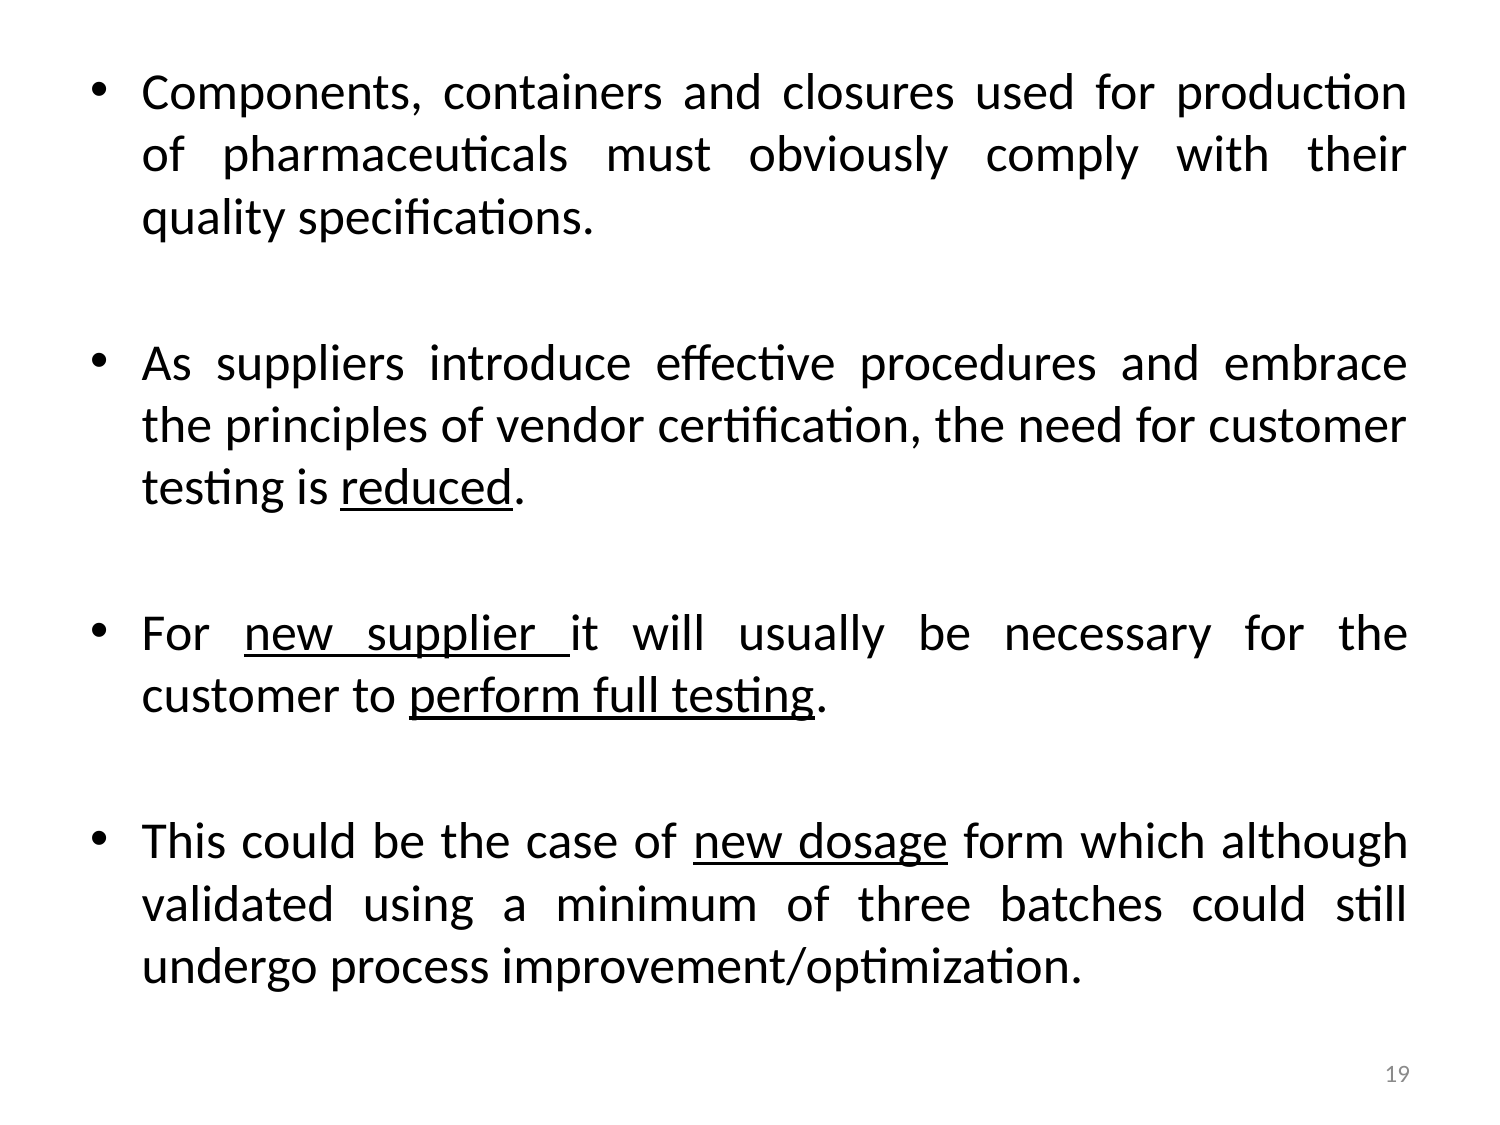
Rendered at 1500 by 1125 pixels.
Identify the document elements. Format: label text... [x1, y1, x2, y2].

slide_number 19 [1074, 1042, 1425, 1103]
list Components, containers and closures used for production of pharmaceuticals must obviously comply with their quality specifications. As suppliers introduce effective procedures and embrace the principles of vendor certification, the need for customer testing is reduced. For new supplier it will usually be necessary for the customer to perform full testing. This could be the case of new dosage form which although validated using a minimum of three batches could still undergo process improvement/optimization. [75, 50, 1425, 1005]
